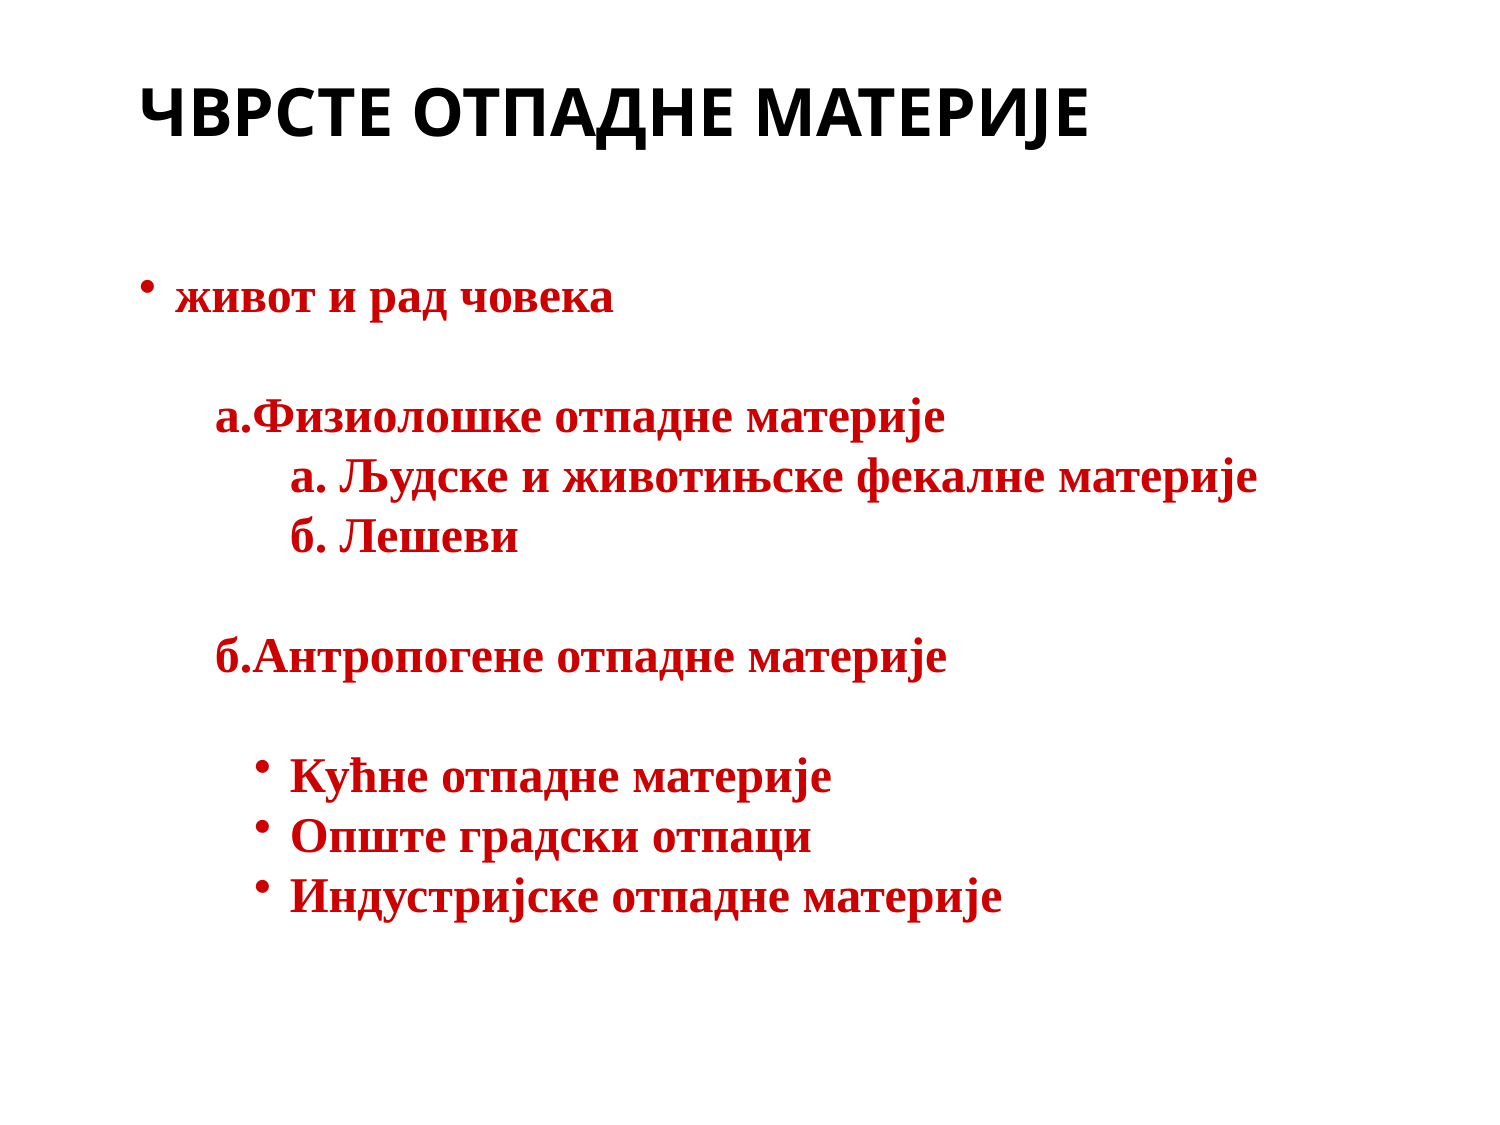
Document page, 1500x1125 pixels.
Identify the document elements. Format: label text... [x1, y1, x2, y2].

text_box ЧВРСТЕ ОТПАДНЕ МАТЕРИЈЕ [125, 62, 1438, 158]
text_box живот и рад човека а.Физиолошке отпадне материје а. Људске и животињске фекалне материје б. Лешеви б.Антропогене отпадне материје Кућне отпадне материје Опште градски отпаци Индустријске отпадне материје [124, 255, 1400, 930]
